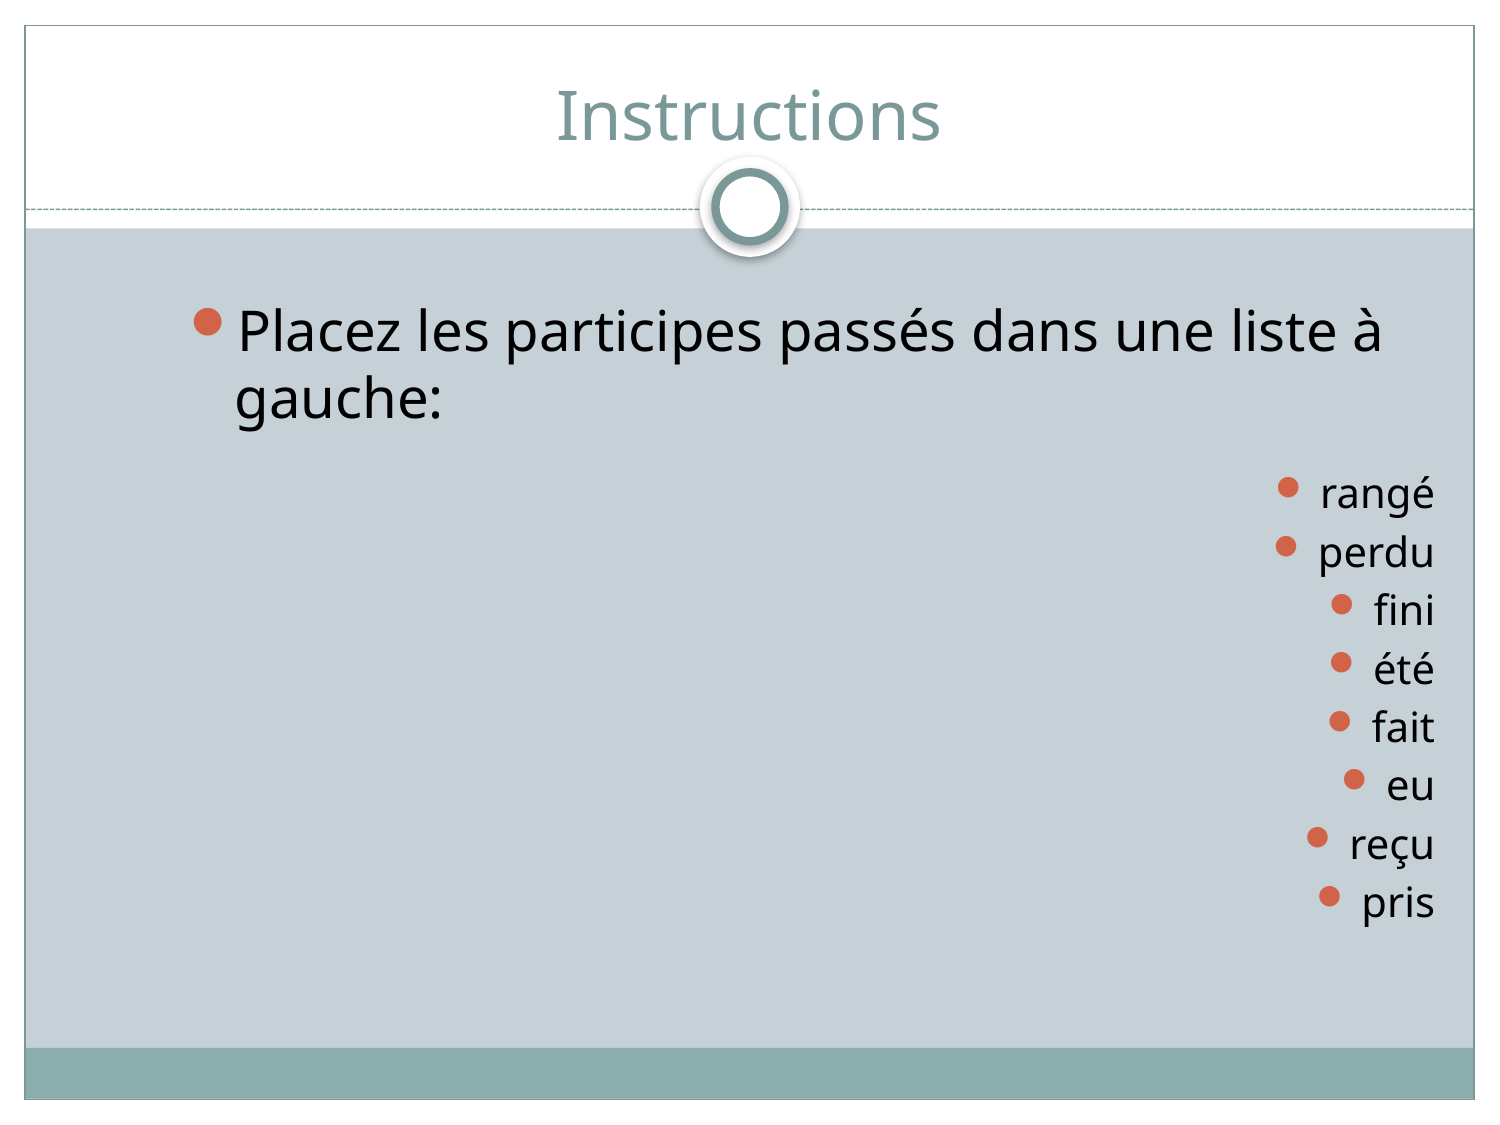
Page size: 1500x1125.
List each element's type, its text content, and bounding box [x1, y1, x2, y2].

list Placez les participes passés dans une liste à gauche: rangé perdu fini été fait eu reçu pris [174, 287, 1450, 988]
title Instructions [49, 37, 1450, 162]
